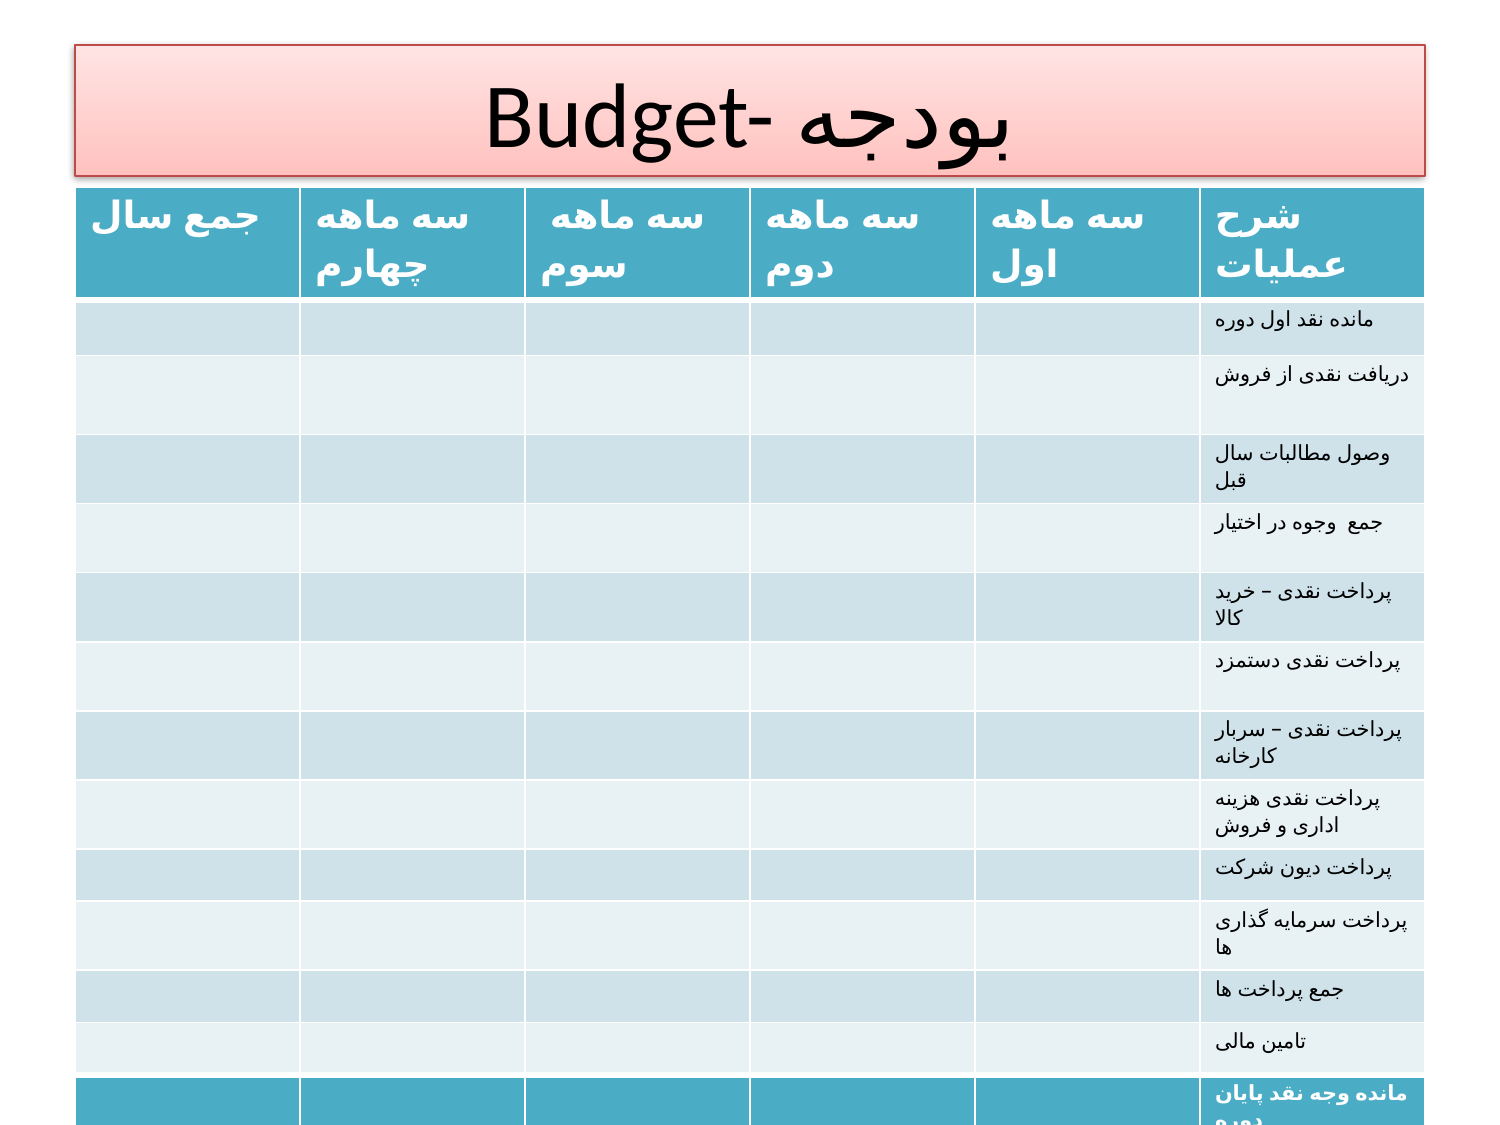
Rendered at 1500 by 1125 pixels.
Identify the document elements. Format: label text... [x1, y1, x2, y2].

table_cell [301, 504, 524, 572]
table_cell پرداخت سرمایه گذاری ها [1201, 902, 1424, 969]
table_cell [76, 902, 299, 969]
table_cell [526, 850, 749, 900]
table_cell [76, 435, 299, 503]
table_cell [976, 435, 1199, 503]
table_cell [751, 573, 974, 641]
table_cell [526, 356, 749, 434]
table_cell [301, 573, 524, 641]
table_cell [526, 643, 749, 710]
table_cell [976, 303, 1199, 355]
table_cell [526, 573, 749, 641]
table_cell [76, 573, 299, 641]
table_header شرح عملیات [1201, 188, 1424, 297]
table_cell [751, 850, 974, 900]
table_cell [751, 356, 974, 434]
table_cell [976, 971, 1199, 1022]
table_cell [301, 781, 524, 848]
table_cell [976, 850, 1199, 900]
table_cell [526, 902, 749, 969]
table_cell مانده وجه نقد پایان دوره [1201, 1078, 1424, 1125]
title Budget- بودجه [74, 44, 1426, 177]
table_cell [76, 356, 299, 434]
table_cell [976, 781, 1199, 848]
table_cell [526, 504, 749, 572]
table_cell جمع وجوه در اختیار [1201, 504, 1424, 572]
table_cell [76, 643, 299, 710]
table_cell [976, 504, 1199, 572]
table_cell [301, 356, 524, 434]
table_cell [976, 573, 1199, 641]
table_cell [751, 971, 974, 1022]
table_cell پرداخت نقدی – سربار کارخانه [1201, 712, 1424, 779]
table_cell [751, 902, 974, 969]
table_cell [976, 643, 1199, 710]
table_cell [301, 902, 524, 969]
table_cell [751, 712, 974, 779]
table_cell دریافت نقدی از فروش [1201, 356, 1424, 434]
table_cell [976, 1023, 1199, 1072]
table_header سه ماهه اول [976, 188, 1199, 297]
table_cell [76, 504, 299, 572]
table_cell پرداخت نقدی – خرید کالا [1201, 573, 1424, 641]
table_cell [526, 712, 749, 779]
table_cell [76, 1078, 299, 1125]
table_cell [751, 504, 974, 572]
table_cell تامین مالی [1201, 1023, 1424, 1072]
table_cell [76, 303, 299, 355]
table_cell [751, 1023, 974, 1072]
table_cell پرداخت دیون شرکت [1201, 850, 1424, 900]
table_cell [526, 971, 749, 1022]
table_cell [301, 712, 524, 779]
table_cell [751, 643, 974, 710]
table_header سه ماهه دوم [751, 188, 974, 297]
table_cell [76, 850, 299, 900]
table_cell [76, 971, 299, 1022]
table_cell [301, 435, 524, 503]
table_cell وصول مطالبات سال قبل [1201, 435, 1424, 503]
table_cell [301, 643, 524, 710]
table_cell [526, 1023, 749, 1072]
table_cell [526, 781, 749, 848]
table_cell [976, 902, 1199, 969]
table_cell [76, 781, 299, 848]
table_cell پرداخت نقدی هزینه اداری و فروش [1201, 781, 1424, 848]
table_cell [301, 971, 524, 1022]
table_header سه ماهه سوم [526, 188, 749, 297]
table_cell [76, 712, 299, 779]
table_cell [301, 850, 524, 900]
table_cell [976, 1078, 1199, 1125]
table_cell [301, 1078, 524, 1125]
table_cell [526, 1078, 749, 1125]
table_cell جمع پرداخت ها [1201, 971, 1424, 1022]
table_cell [76, 1023, 299, 1072]
table_cell [751, 303, 974, 355]
table_cell [301, 303, 524, 355]
table_cell [976, 712, 1199, 779]
table_cell [301, 1023, 524, 1072]
table_header سه ماهه چهارم [301, 188, 524, 297]
table_cell [526, 435, 749, 503]
table_cell [976, 356, 1199, 434]
table_cell [751, 781, 974, 848]
table_header جمع سال [76, 188, 299, 297]
table_cell مانده نقد اول دوره [1201, 303, 1424, 355]
table_cell [751, 1078, 974, 1125]
table_cell [751, 435, 974, 503]
table_cell پرداخت نقدی دستمزد [1201, 643, 1424, 710]
table_cell [526, 303, 749, 355]
